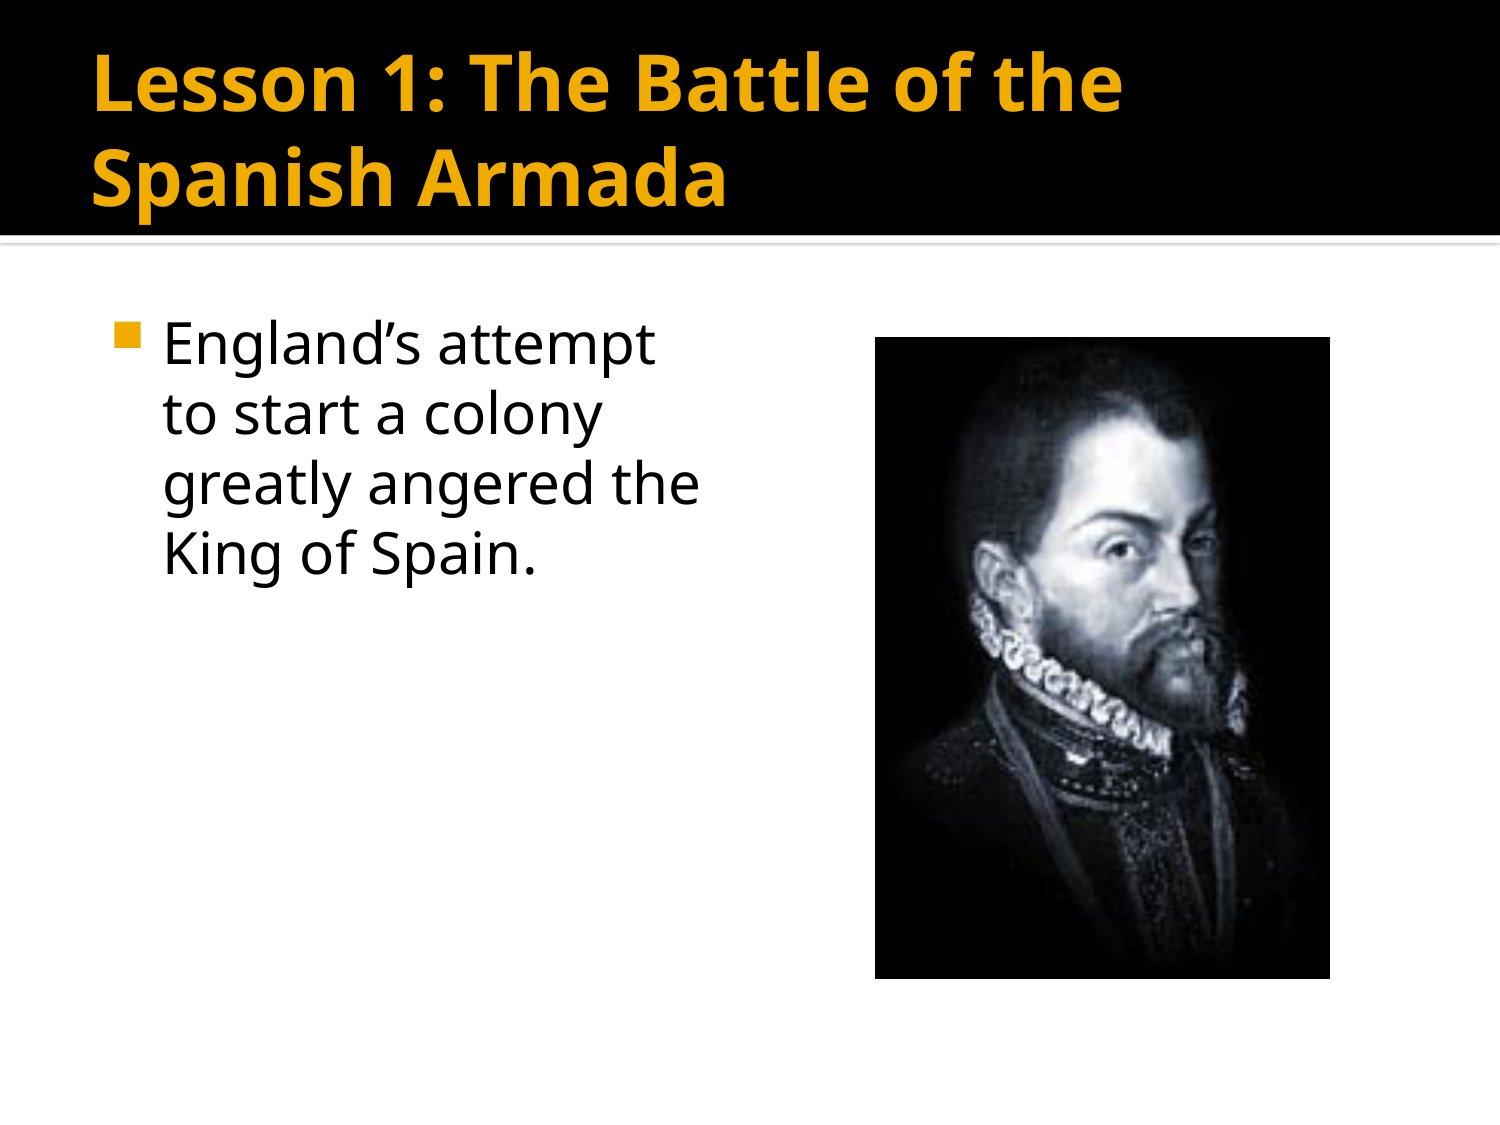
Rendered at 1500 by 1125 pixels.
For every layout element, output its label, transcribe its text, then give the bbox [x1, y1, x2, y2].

title Lesson 1: The Battle of the Spanish Armada [75, 24, 1425, 231]
list England’s attempt to start a colony greatly angered the King of Spain. [75, 291, 738, 1050]
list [874, 337, 1330, 979]
